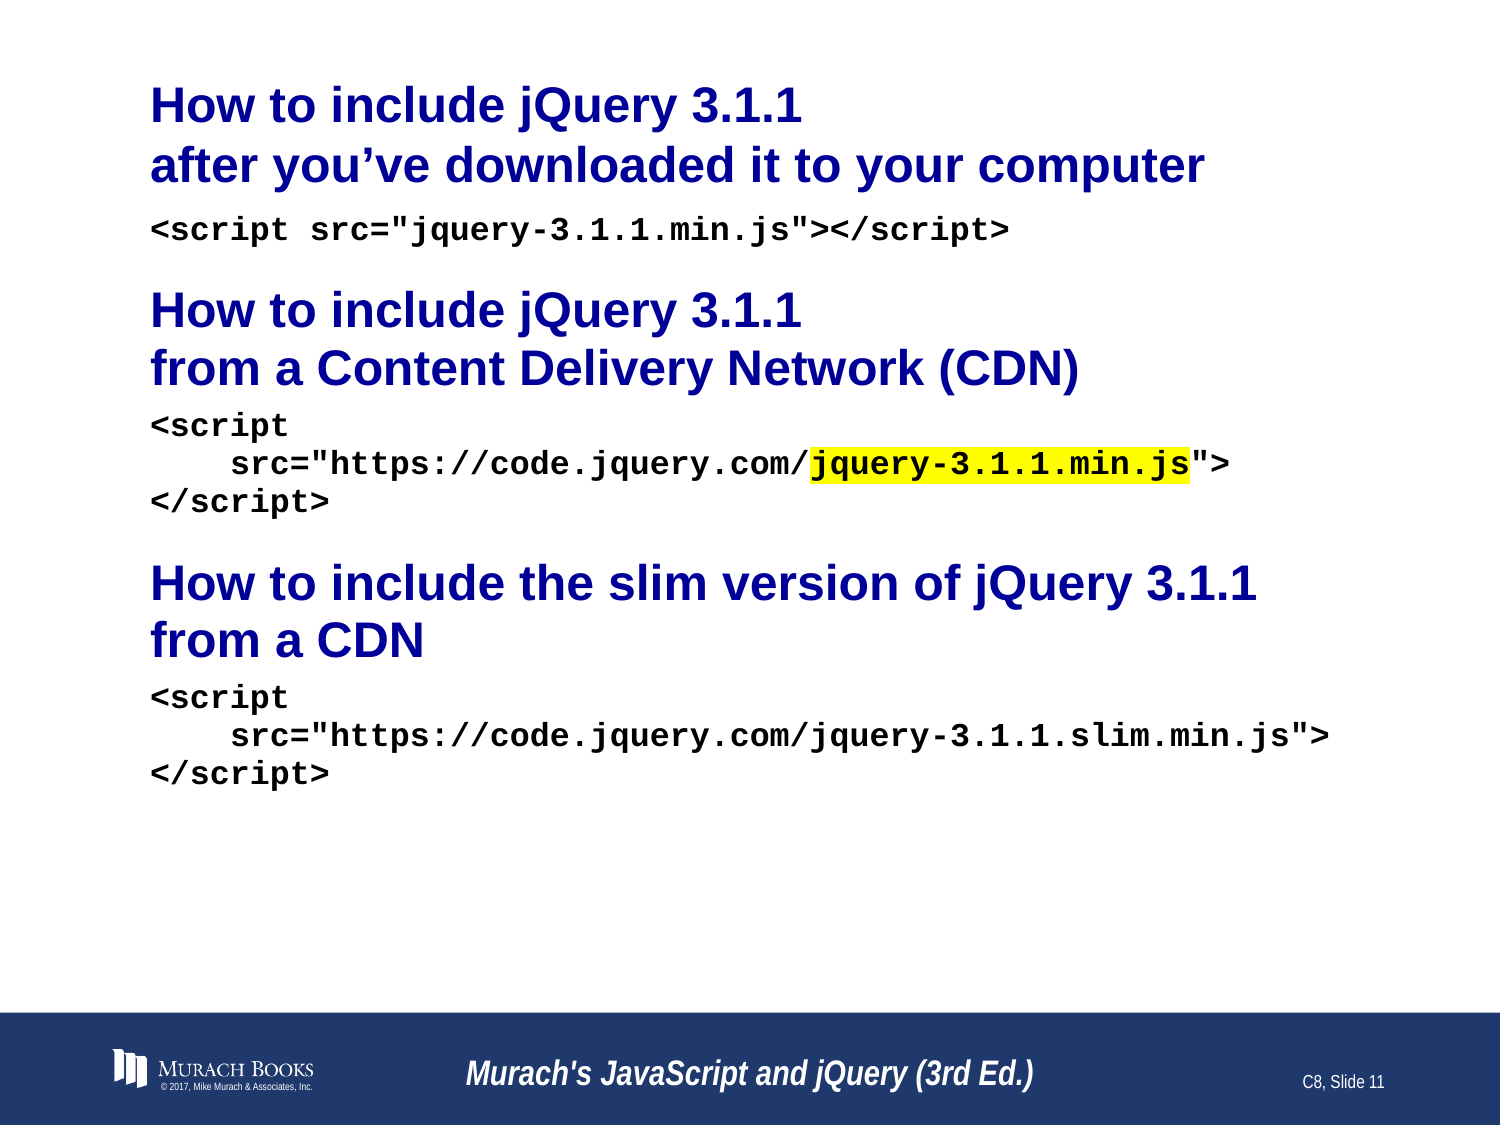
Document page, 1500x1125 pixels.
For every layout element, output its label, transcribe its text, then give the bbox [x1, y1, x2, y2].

title How to include jQuery 3.1.1 after you’ve downloaded it to your computer [150, 72, 1350, 194]
footer © 2017, Mike Murach & Associates, Inc. [12, 1025, 463, 1100]
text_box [149, 212, 1350, 795]
slide_number C8, Slide 11 [1087, 1025, 1400, 1100]
slide_number Murach's JavaScript and jQuery (3rd Ed.) [463, 1025, 1050, 1100]
